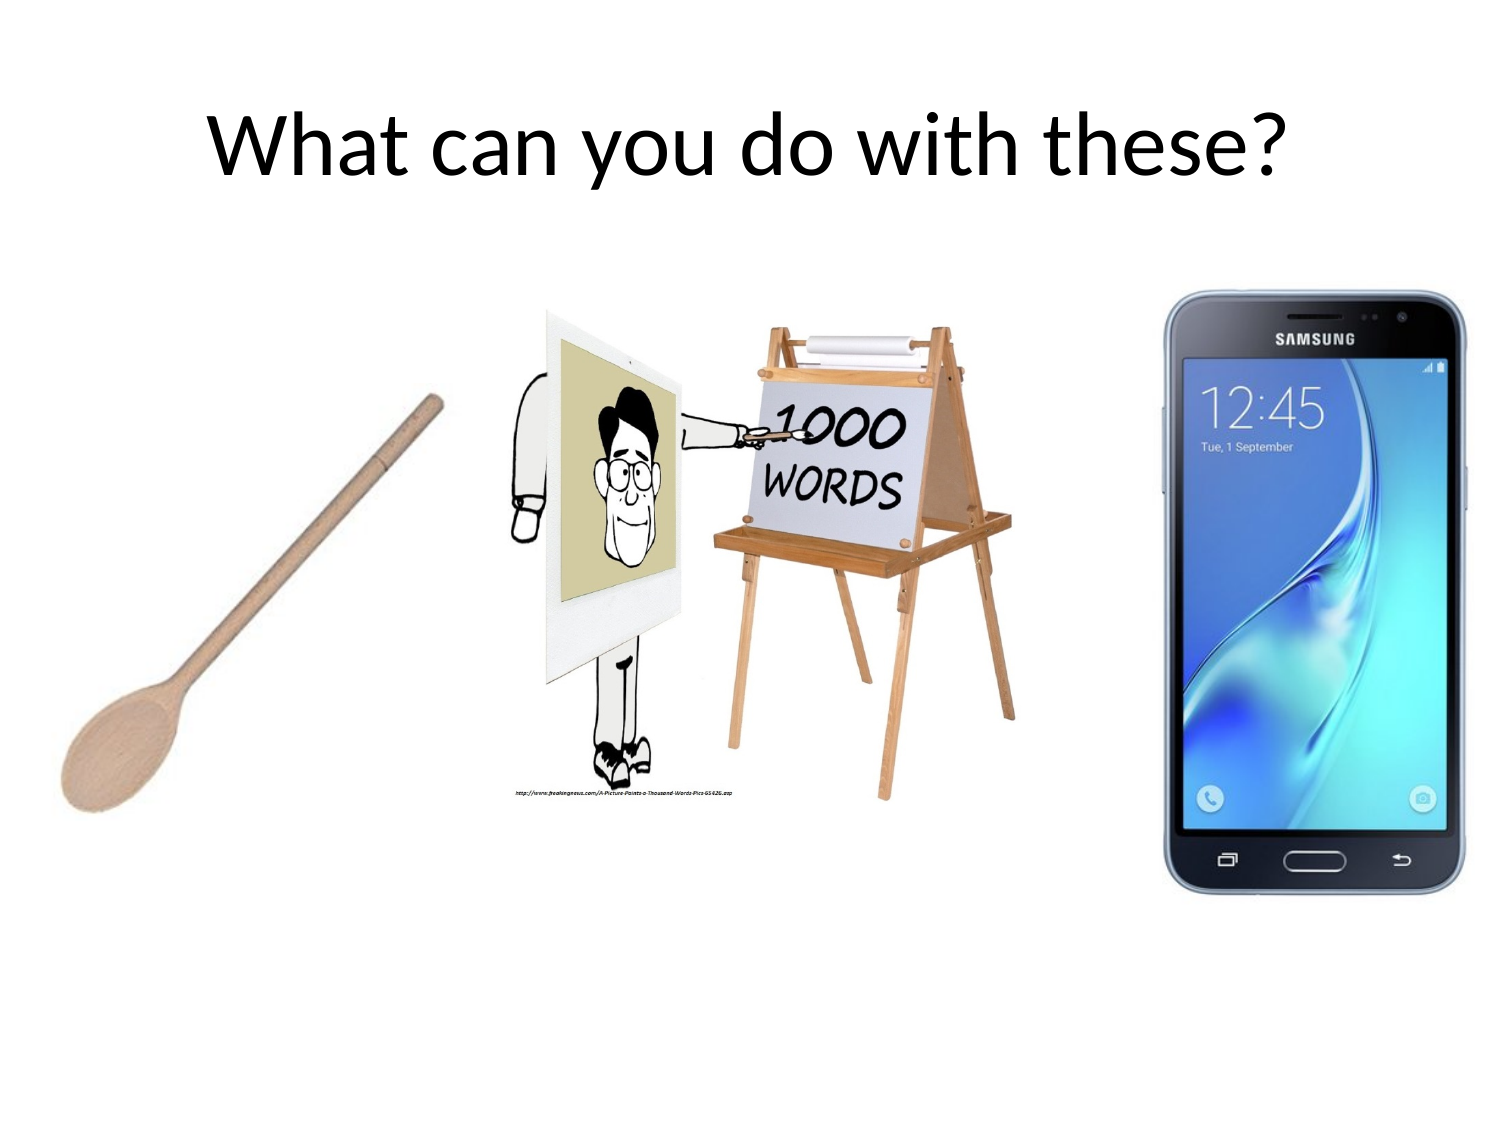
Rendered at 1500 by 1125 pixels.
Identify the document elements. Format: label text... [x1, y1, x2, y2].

title What can you do with these? [75, 45, 1425, 233]
picture [1151, 279, 1475, 906]
picture [501, 308, 1023, 804]
picture [29, 382, 467, 821]
